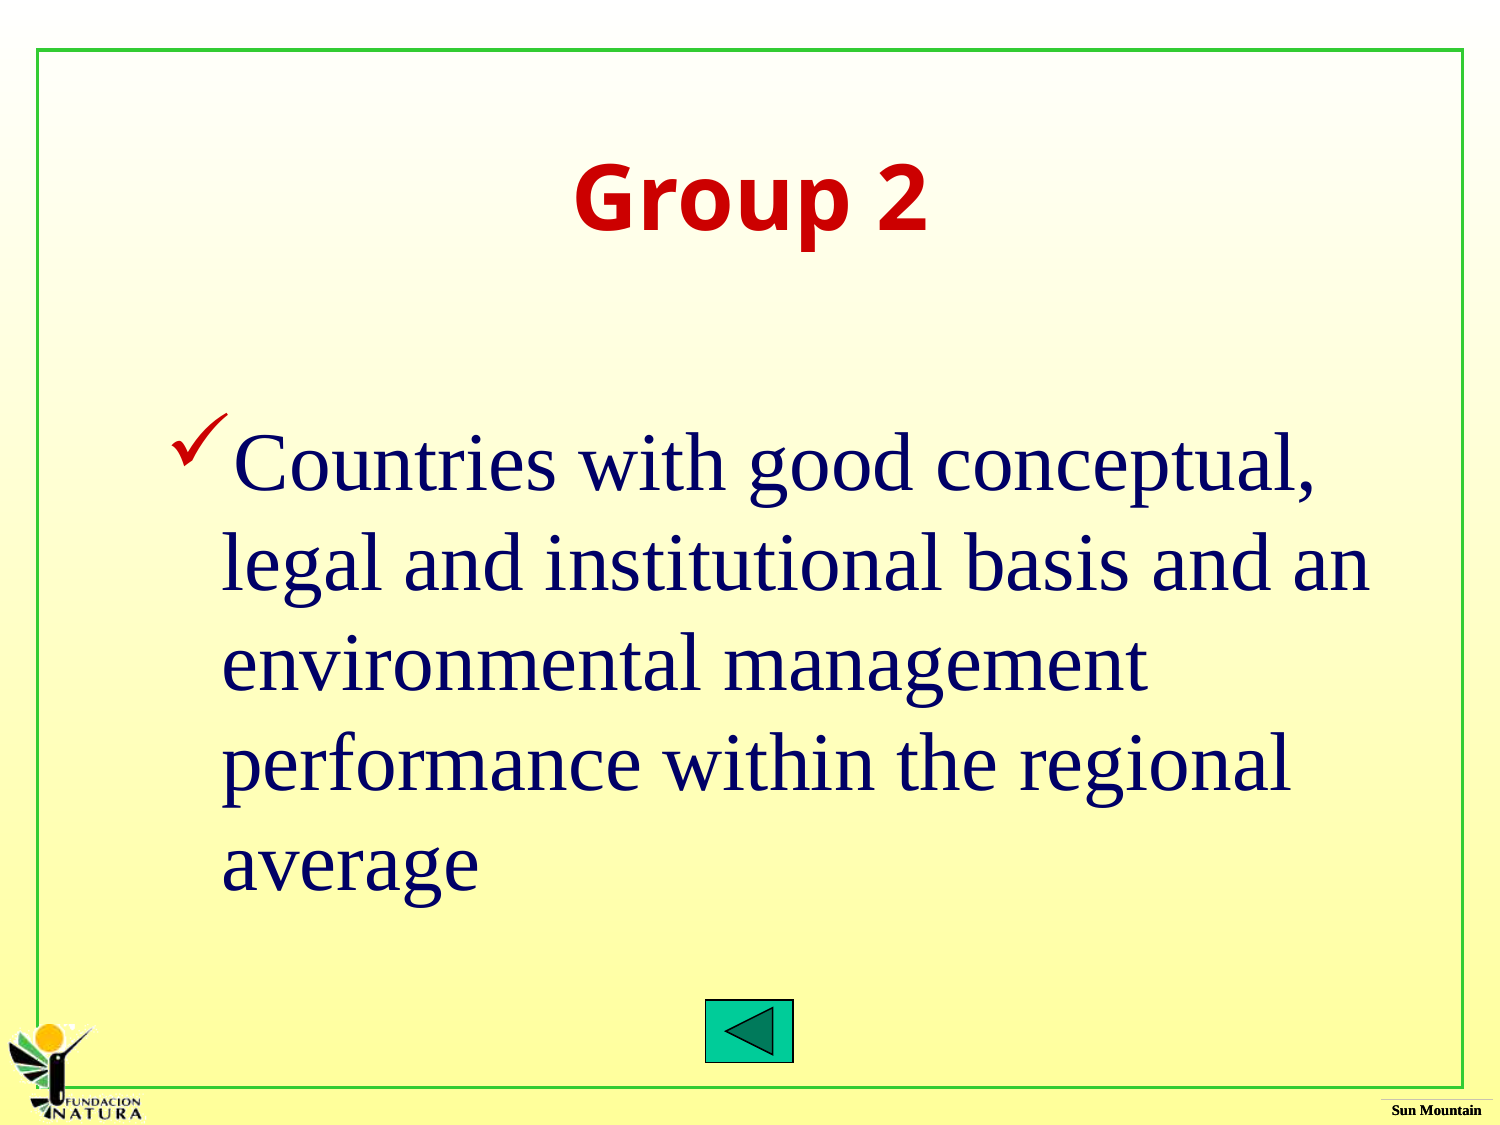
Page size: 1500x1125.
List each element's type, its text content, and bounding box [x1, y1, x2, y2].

title Group 2 [112, 99, 1388, 288]
list Countries with good conceptual, legal and institutional basis and an environmental management performance within the regional average [149, 399, 1426, 963]
text_box [705, 999, 793, 1063]
